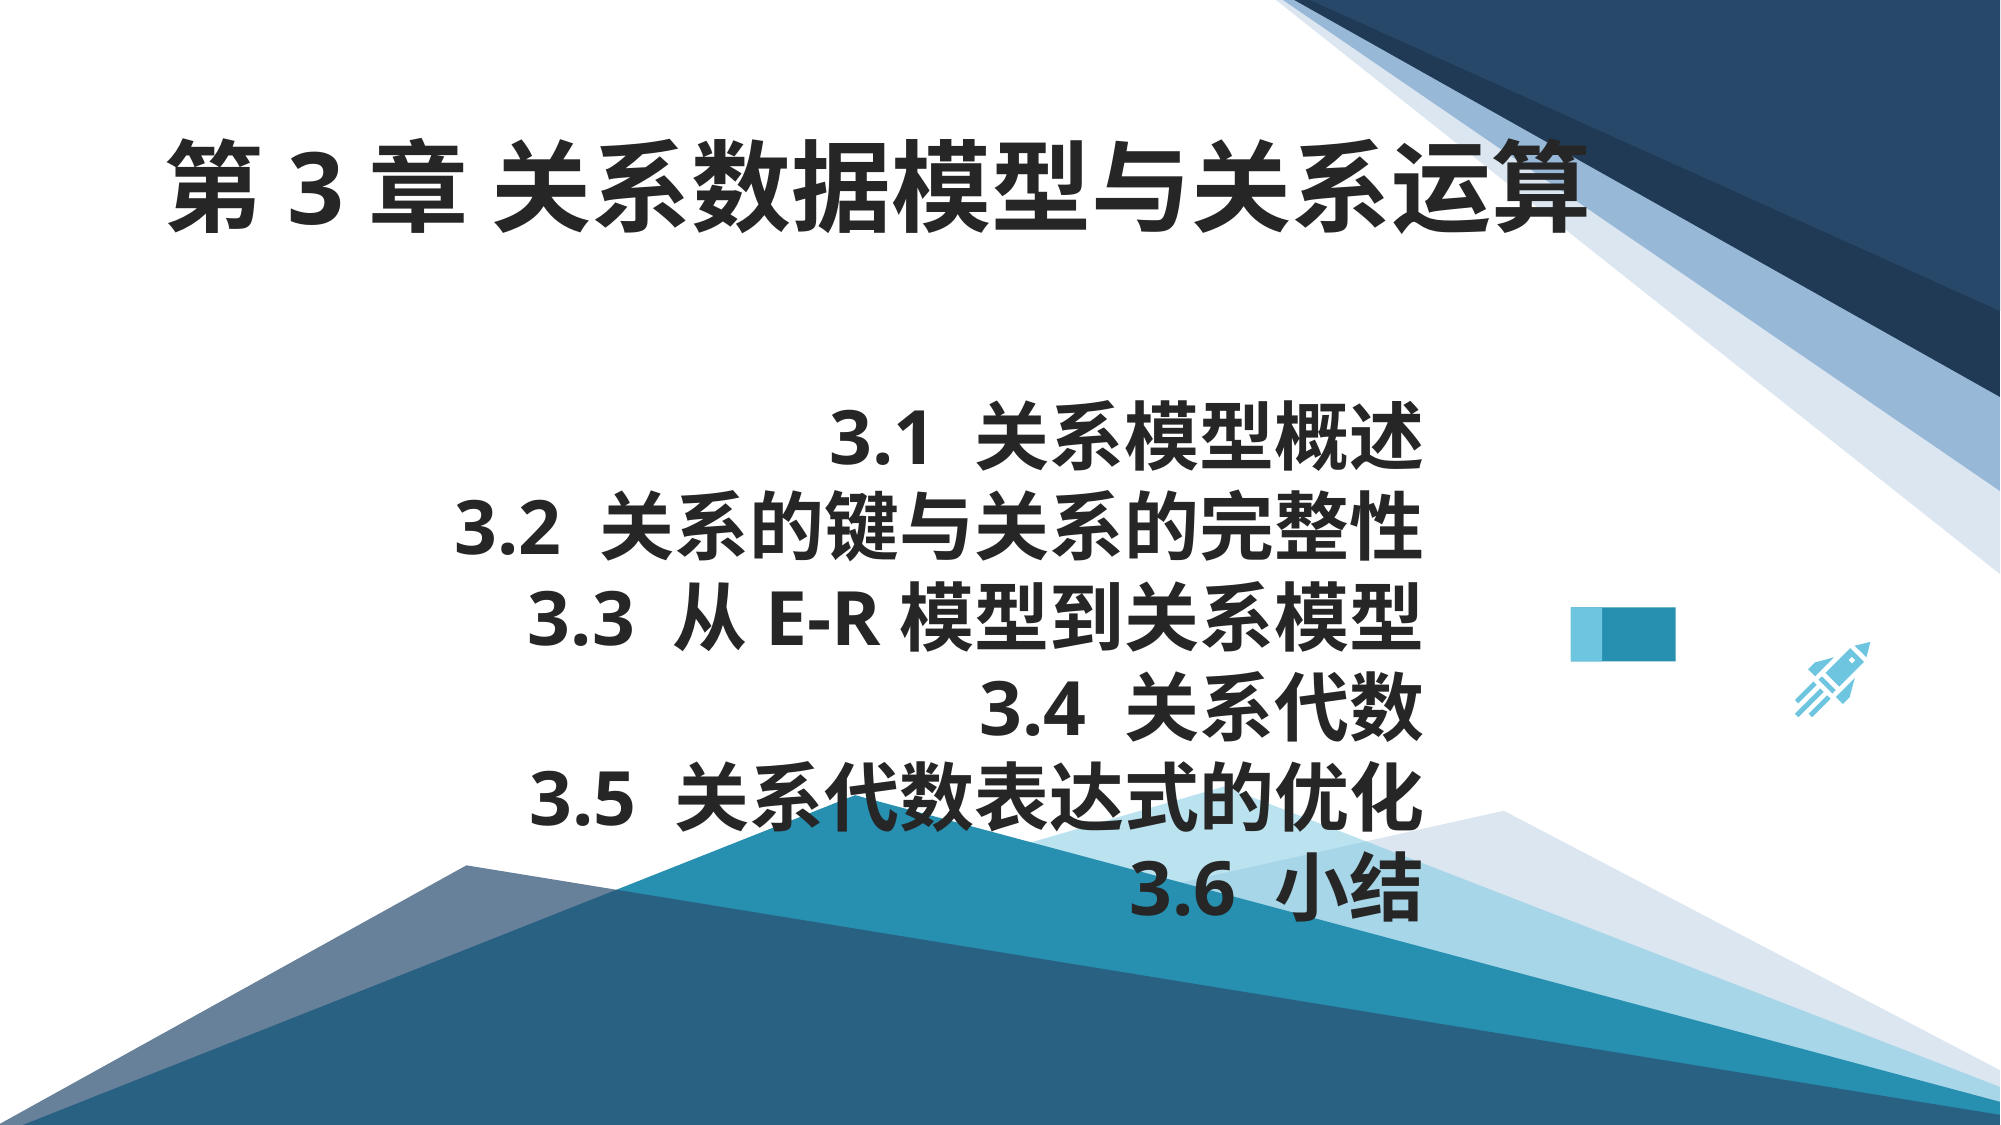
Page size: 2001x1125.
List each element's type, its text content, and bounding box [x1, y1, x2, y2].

list 3.1 关系模型概述 3.2 关系的键与关系的完整性 3.3 从E-R模型到关系模型 3.4 关系代数 3.5 关系代数表达式的优化 3.6 小结 [190, 270, 1440, 1050]
title 第3章 关系数据模型与关系运算 [128, 83, 1628, 254]
